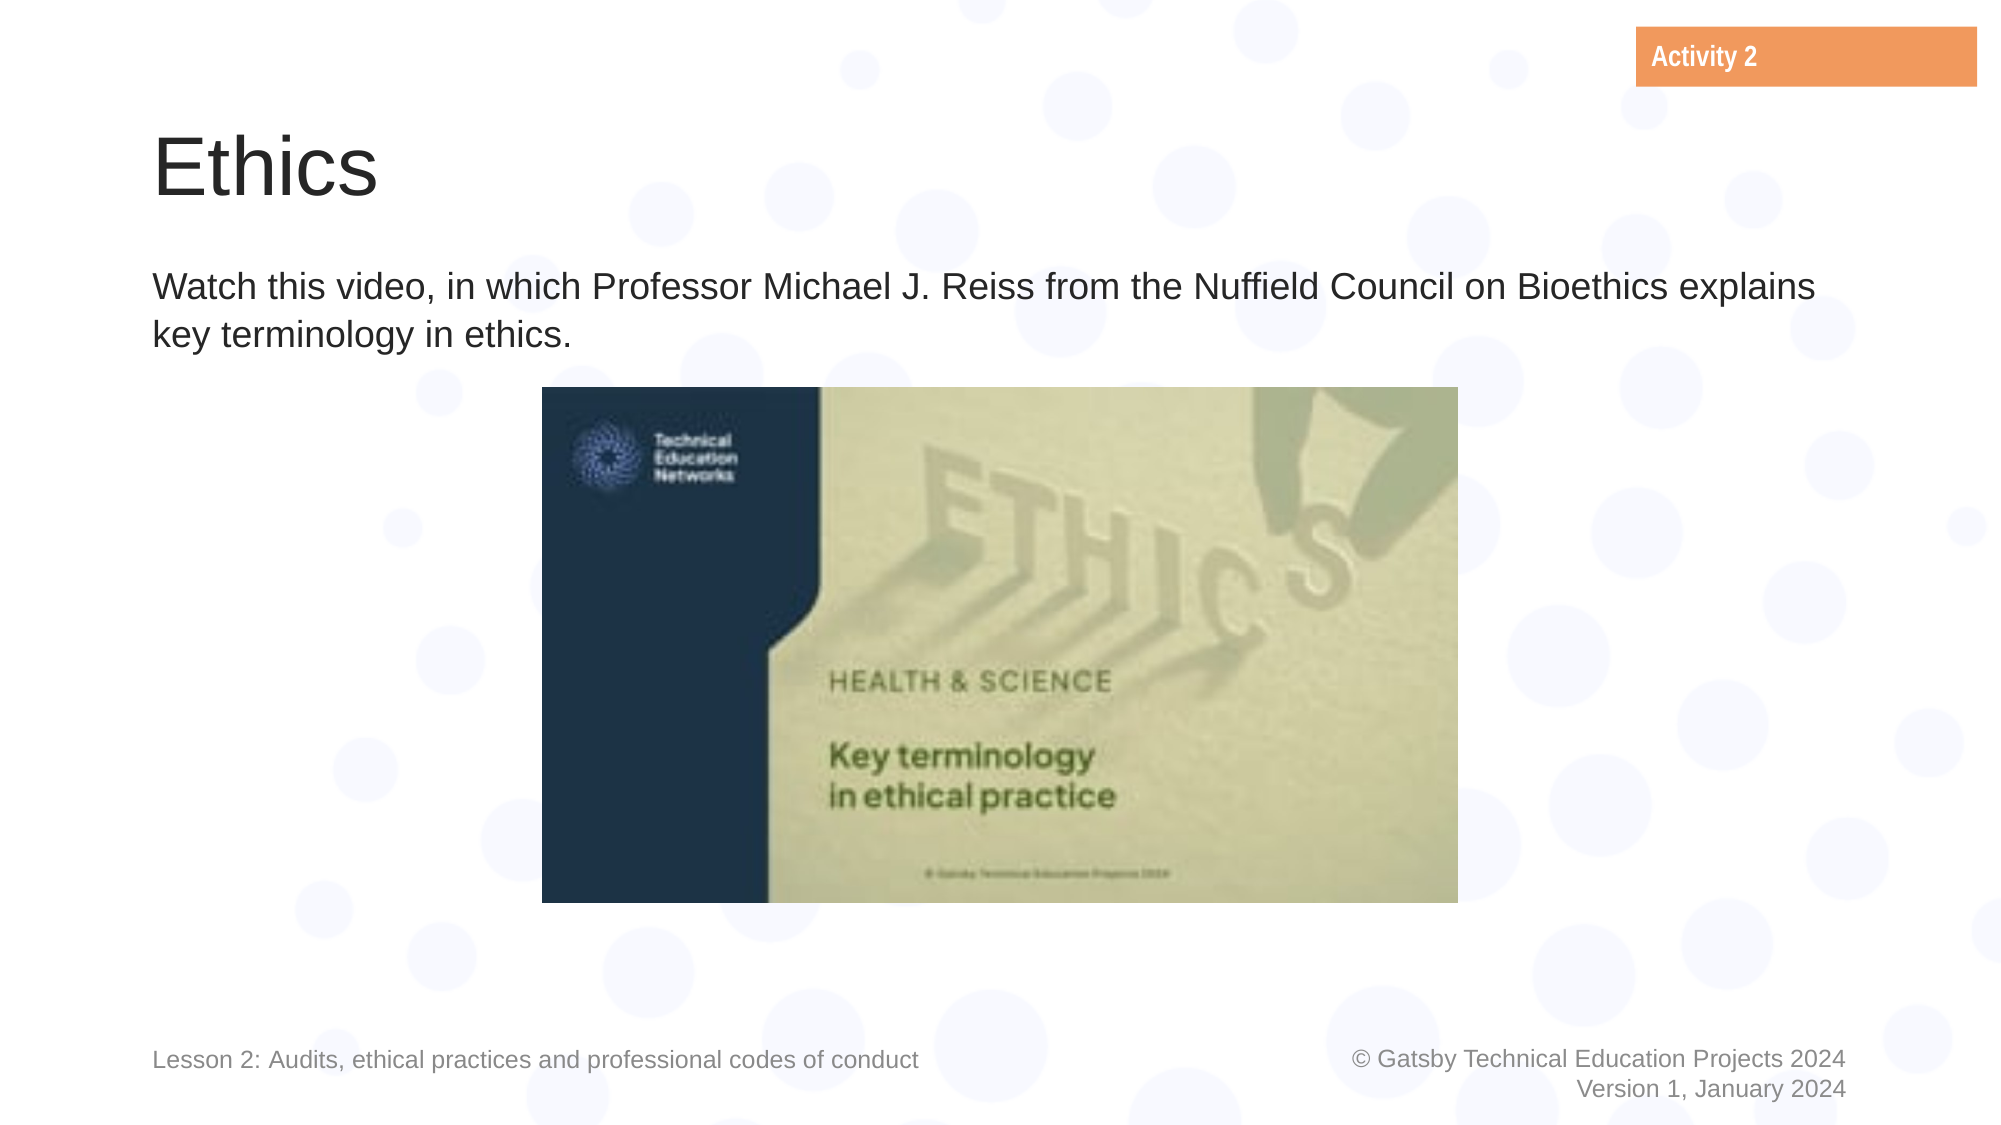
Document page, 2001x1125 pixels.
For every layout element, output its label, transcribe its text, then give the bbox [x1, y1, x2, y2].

title Ethics [137, 59, 1863, 250]
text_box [541, 386, 1459, 904]
list Lesson 2: Audits, ethical practices and professional codes of conduct [137, 1012, 1011, 1103]
list Watch this video, in which Professor Michael J. Reiss from the Nuffield Council on Bioethics explains key terminology in ethics. [137, 250, 1863, 393]
list Activity 2 [1636, 26, 1978, 87]
